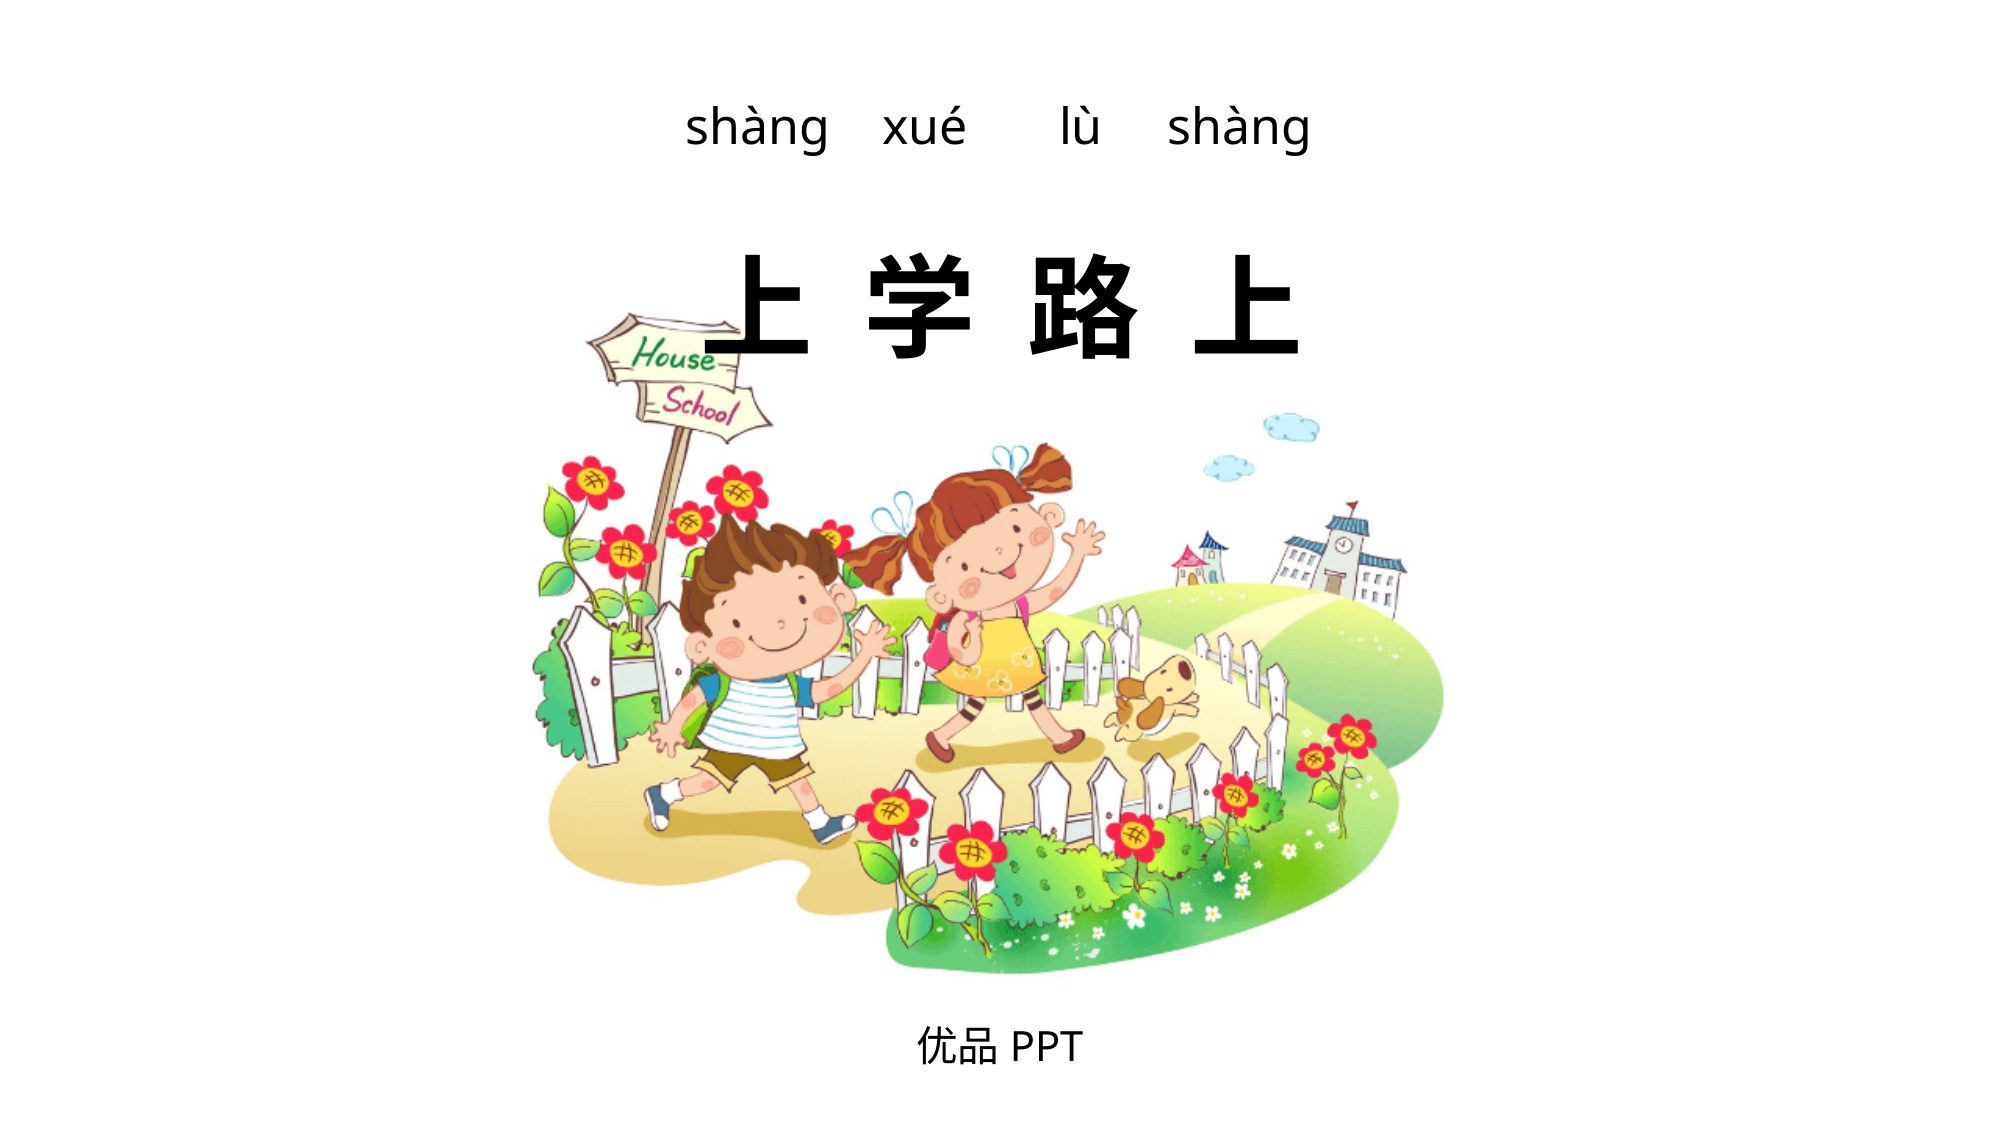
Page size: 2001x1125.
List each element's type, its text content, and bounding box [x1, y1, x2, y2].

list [511, 311, 1489, 1002]
text_box shàng xué lù shàng [670, 86, 1358, 212]
text_box 上 学 路 上 [523, 229, 1480, 311]
text_box 优品PPT [249, 1007, 1750, 1077]
